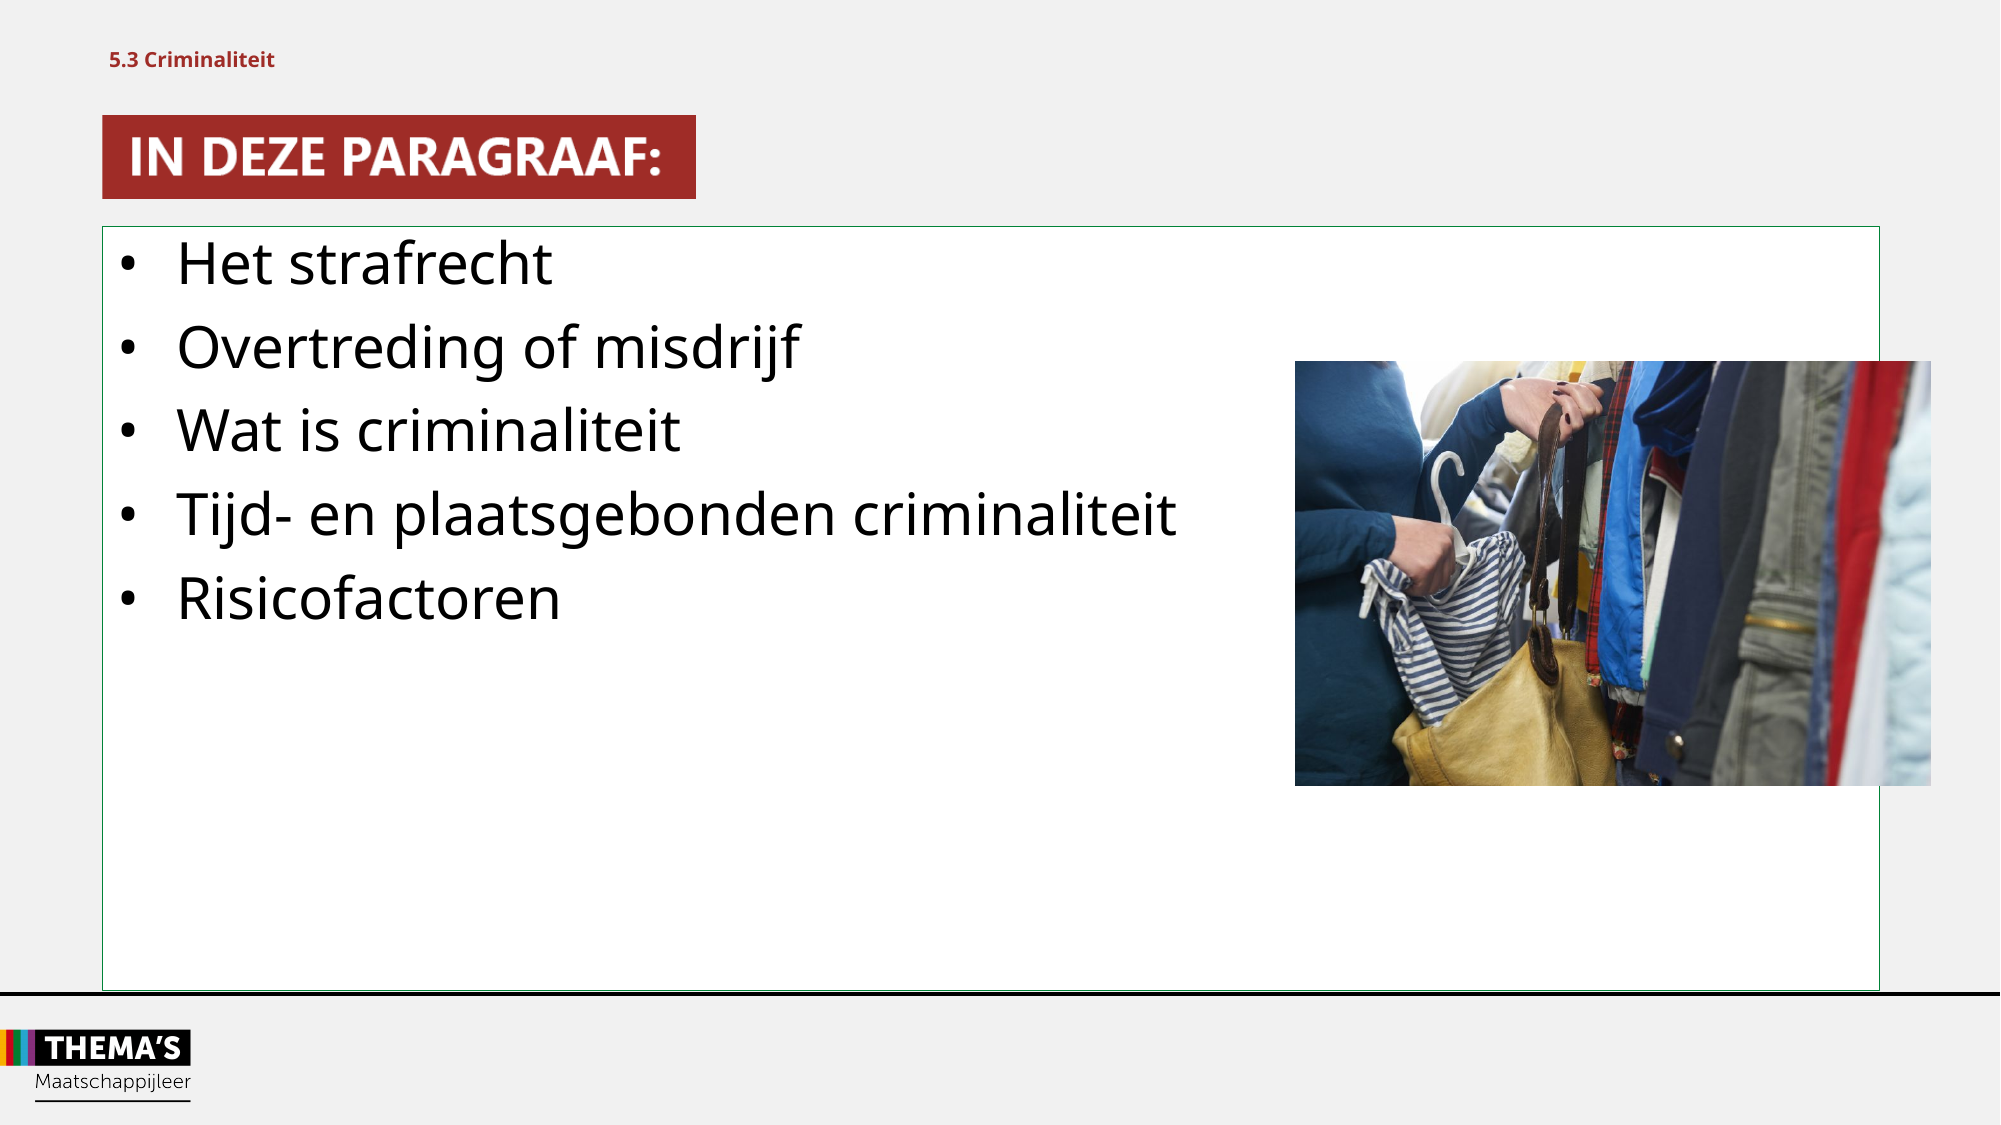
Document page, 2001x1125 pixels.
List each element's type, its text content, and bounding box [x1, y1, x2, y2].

list 5.3 Criminaliteit [94, 33, 941, 88]
picture [1295, 361, 1931, 786]
picture [0, 993, 203, 1125]
list • Het strafrecht • Overtreding of misdrijf • Wat is criminaliteit • Tijd- en plaatsgebonden criminaliteit • Risicofactoren [102, 226, 1880, 991]
